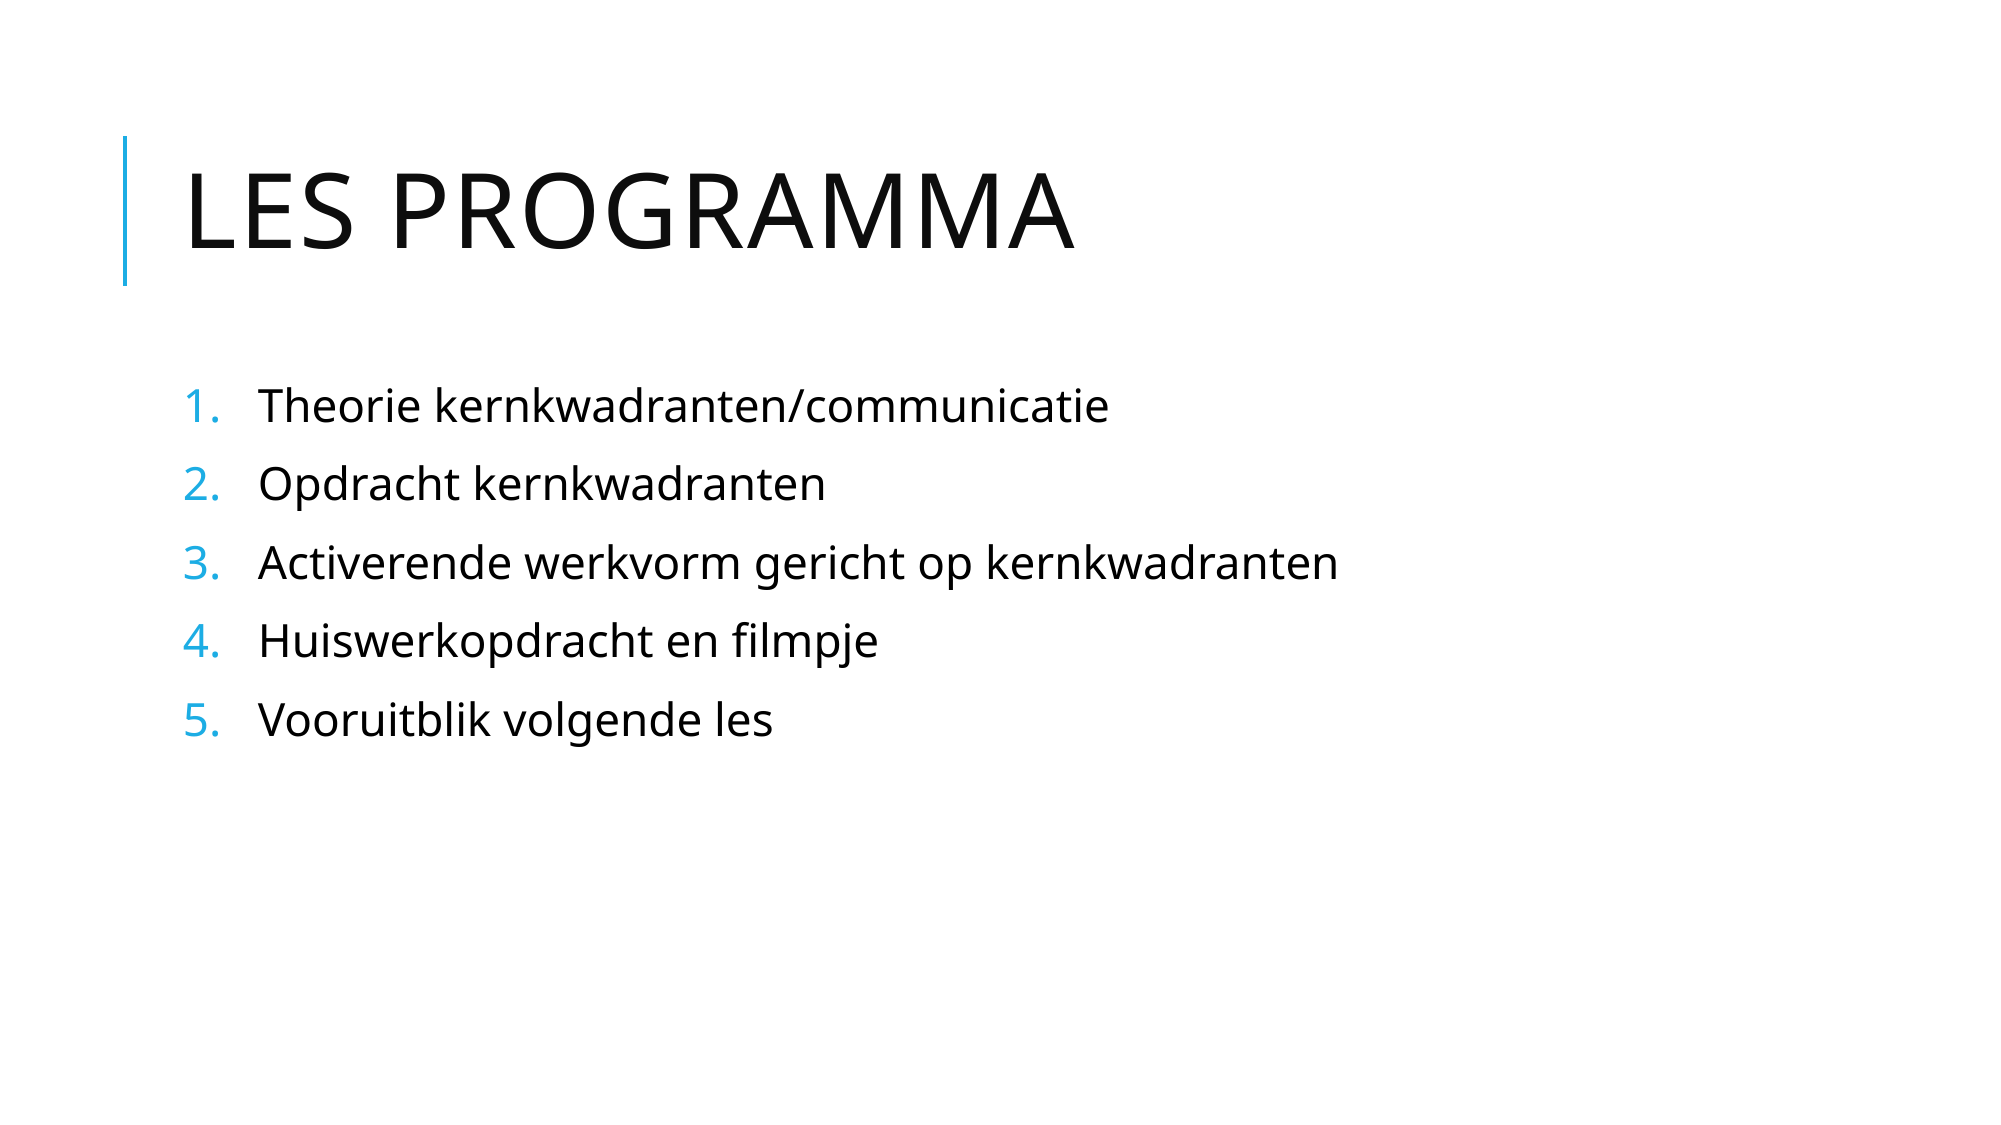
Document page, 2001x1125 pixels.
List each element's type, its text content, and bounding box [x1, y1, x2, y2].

title Les programma [168, 96, 1763, 342]
list Theorie kernkwadranten/communicatie Opdracht kernkwadranten Activerende werkvorm gericht op kernkwadranten Huiswerkopdracht en filmpje Vooruitblik volgende les [168, 375, 1763, 1035]
